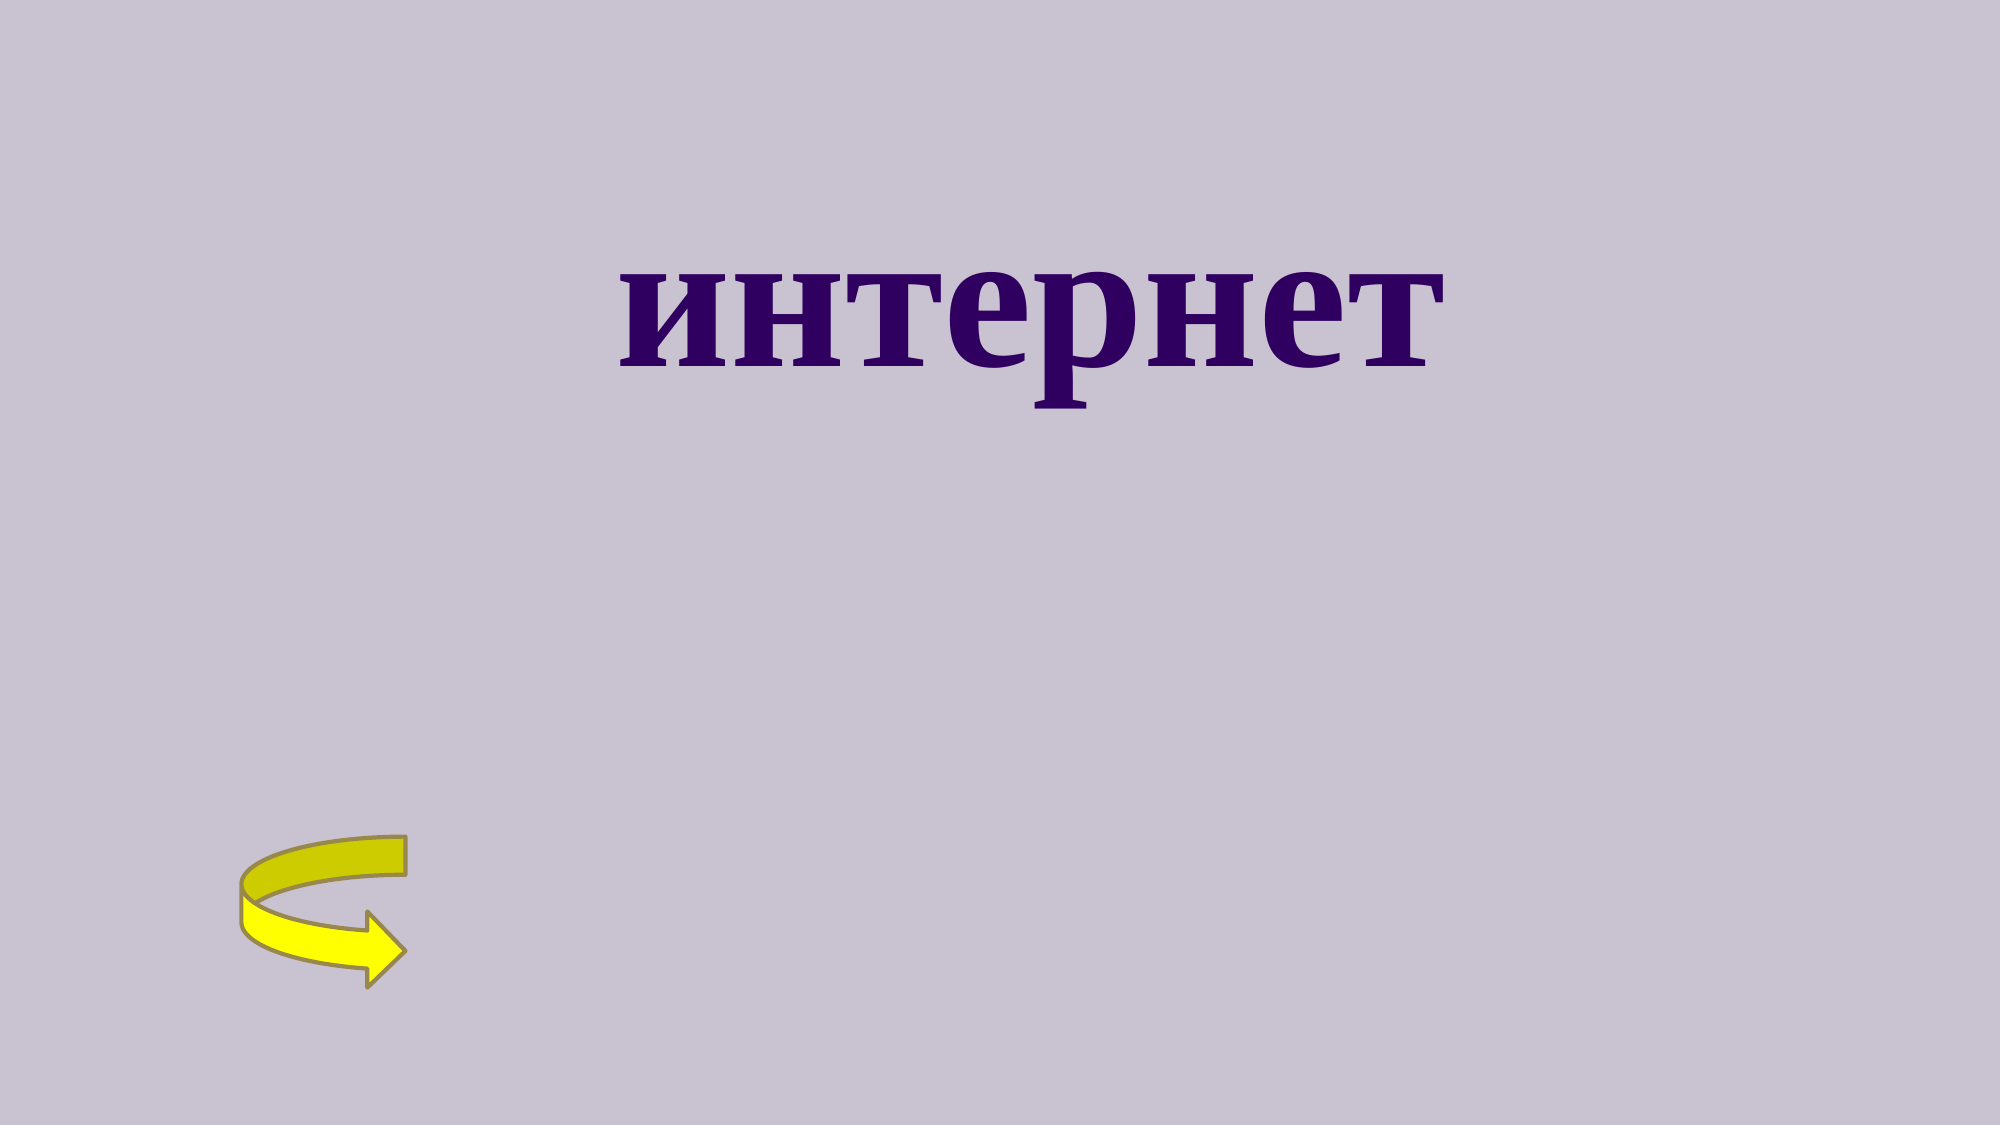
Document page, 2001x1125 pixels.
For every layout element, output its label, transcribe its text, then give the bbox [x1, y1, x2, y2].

text_box интернет [457, 159, 1604, 415]
text_box [239, 834, 408, 990]
